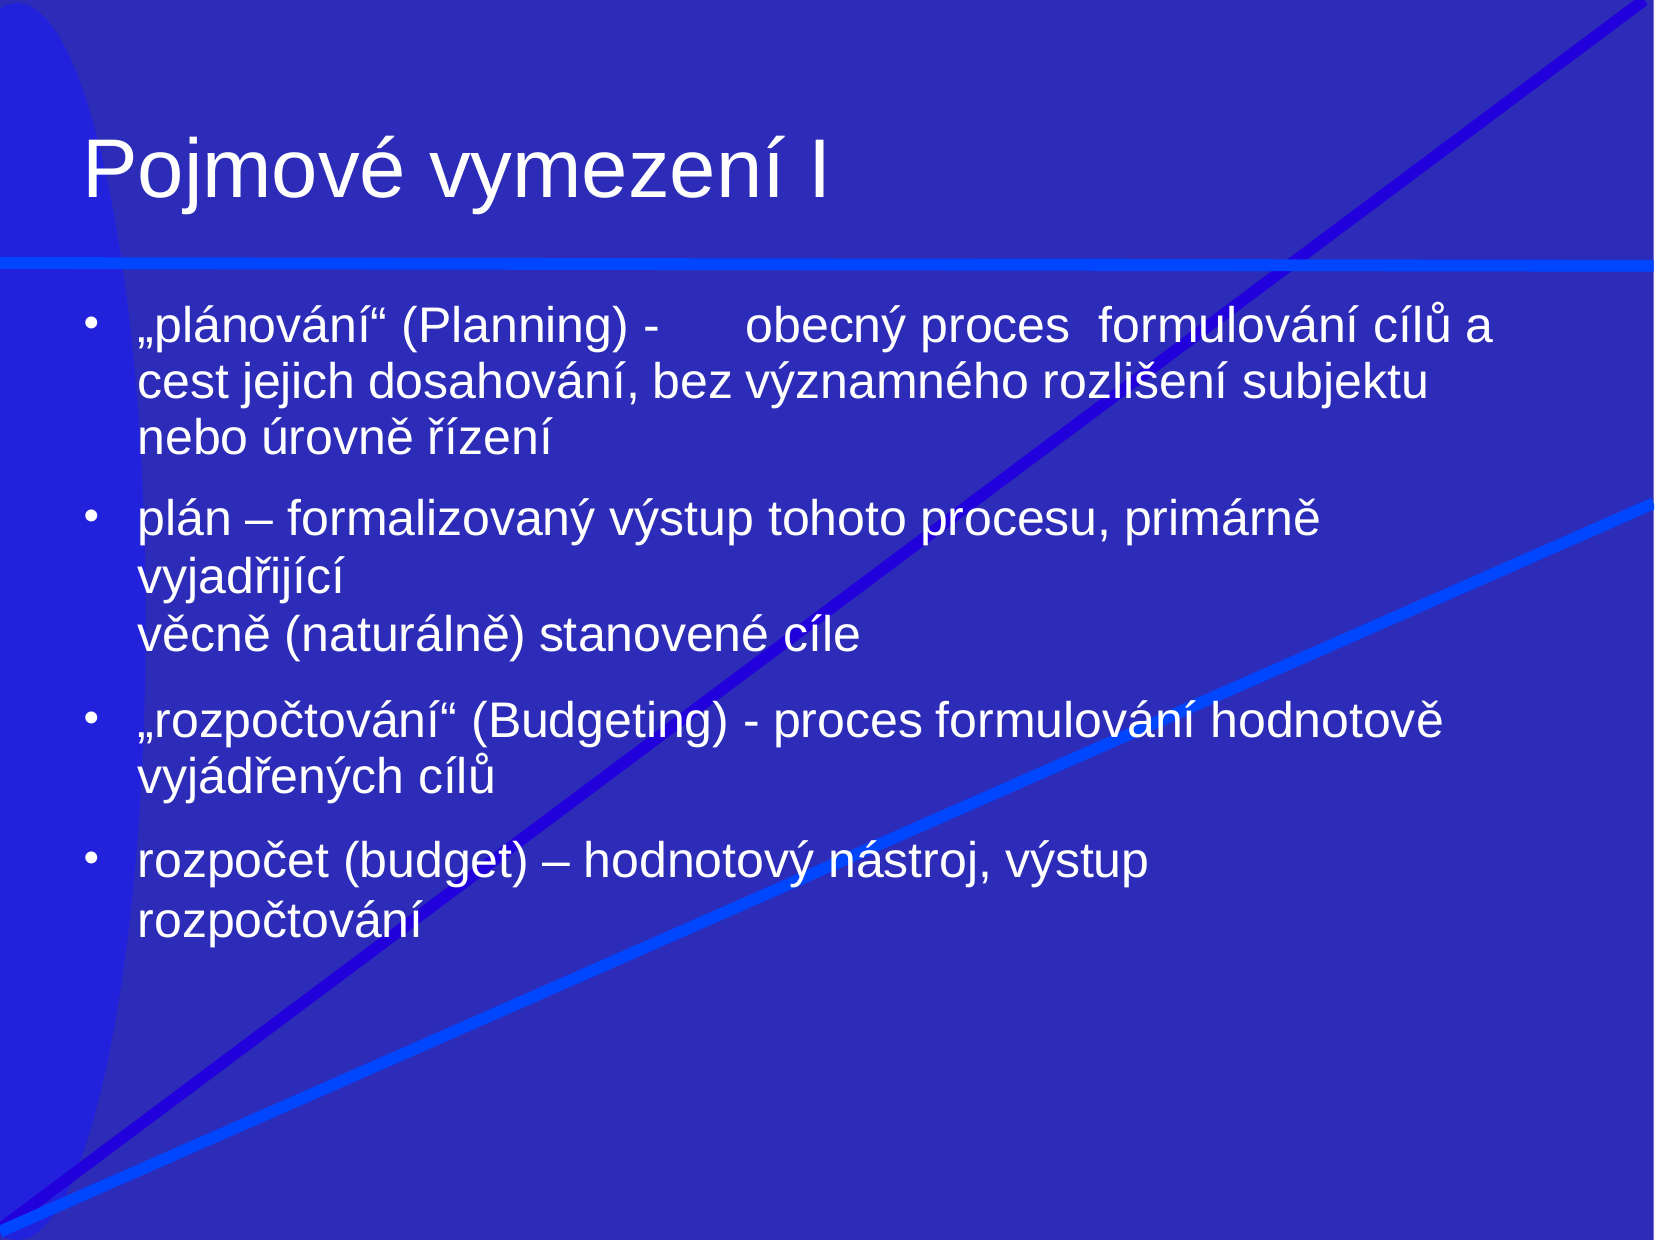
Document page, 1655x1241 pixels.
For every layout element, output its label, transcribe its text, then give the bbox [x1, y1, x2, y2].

text_box „plánování“ (Planning) - obecný proces formulování cílů a cest jejich dosahování, bez významného rozlišení subjektu nebo úrovně řízení plán – formalizovaný výstup tohoto procesu, primárně vyjadřijící věcně (naturálně) stanovené cíle „rozpočtování“ (Budgeting) - proces formulování hodnotově vyjádřených cílů rozpočet (budget) – hodnotový nástroj, výstup rozpočtování [80, 296, 1550, 948]
title Pojmové vymezení I [80, 69, 1574, 321]
